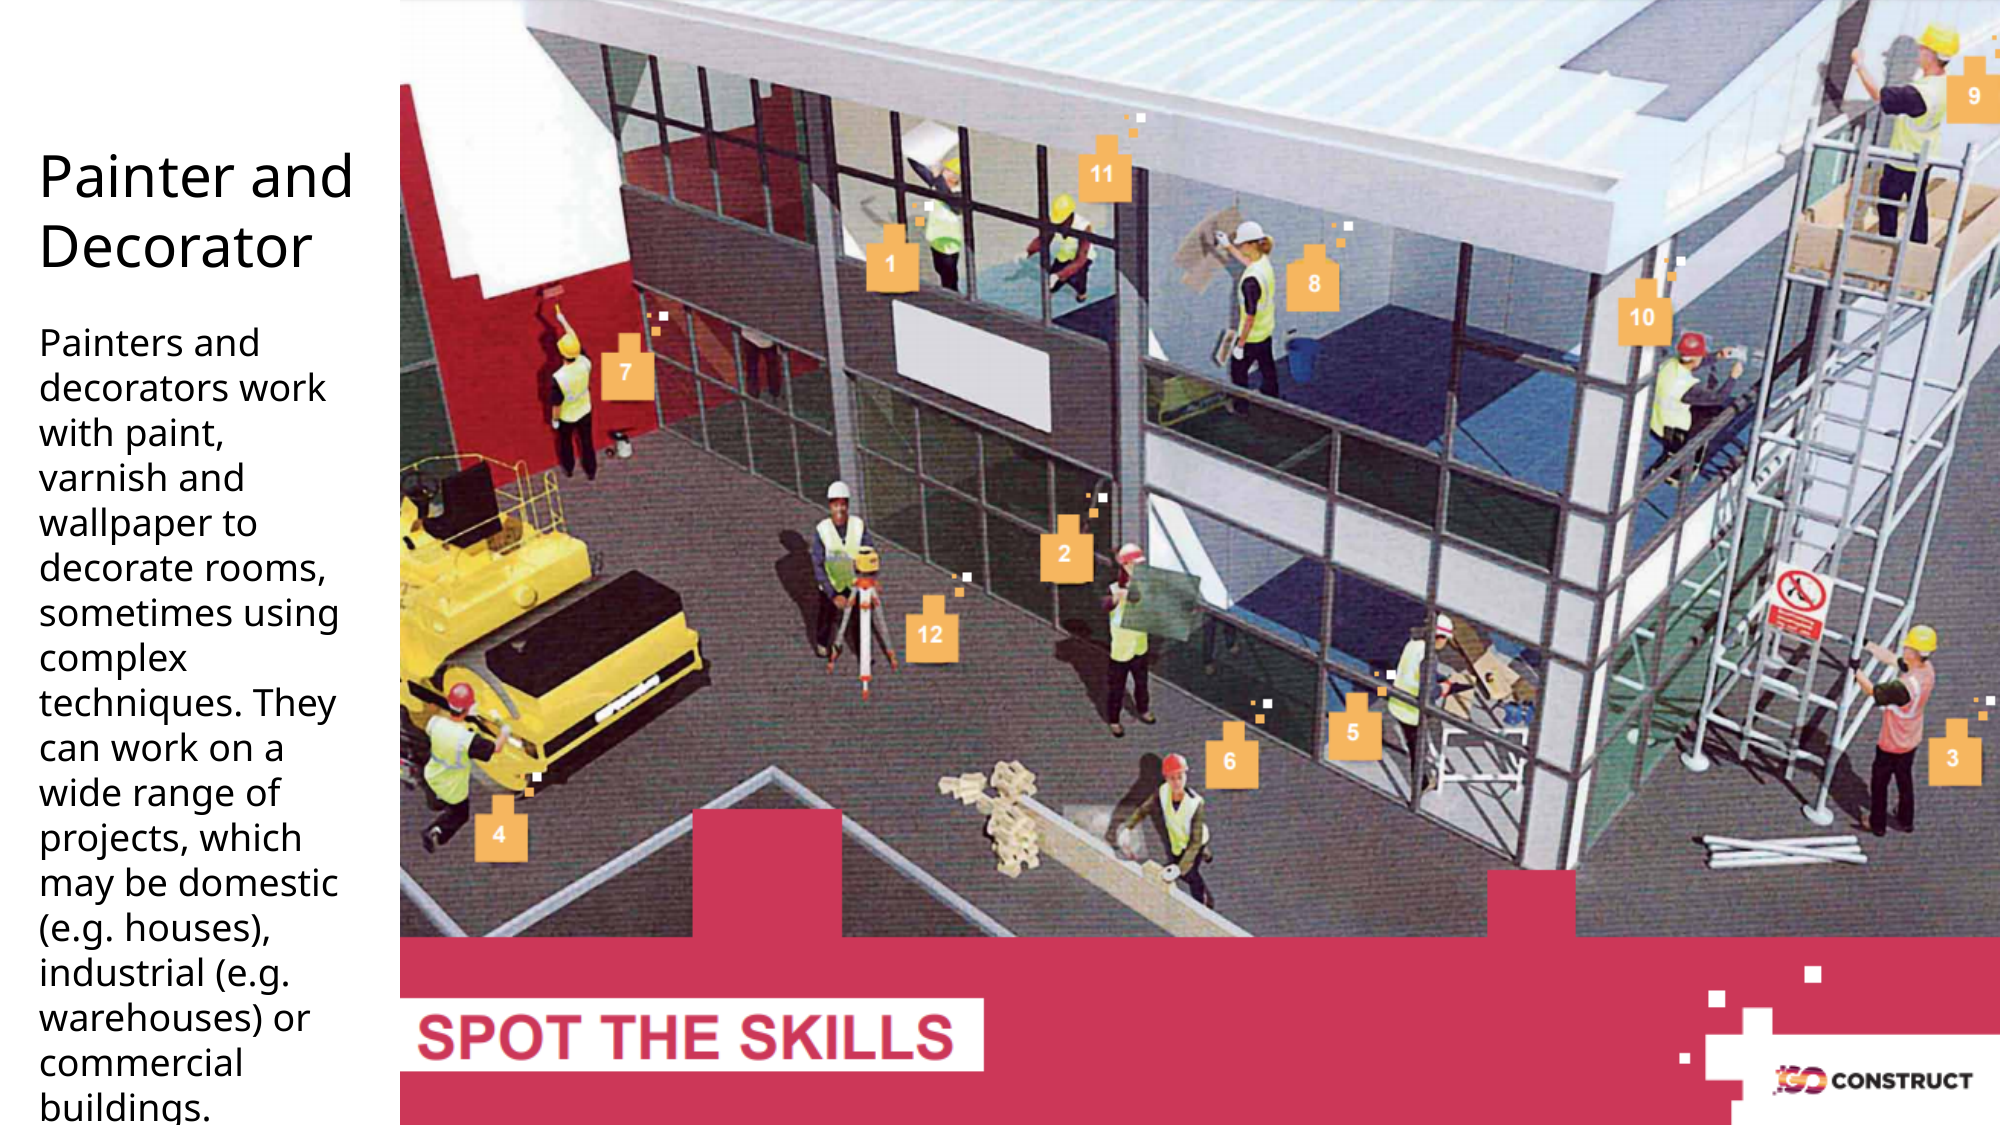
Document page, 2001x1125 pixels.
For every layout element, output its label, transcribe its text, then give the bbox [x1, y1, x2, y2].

text_box Painters and decorators work with paint, varnish and wallpaper to decorate rooms, sometimes using complex techniques. They can work on a wide range of projects, which may be domestic (e.g. houses), industrial (e.g. warehouses) or commercial buildings. [24, 311, 377, 1125]
picture [400, 0, 2000, 1125]
text_box Painter and Decorator [24, 131, 400, 287]
